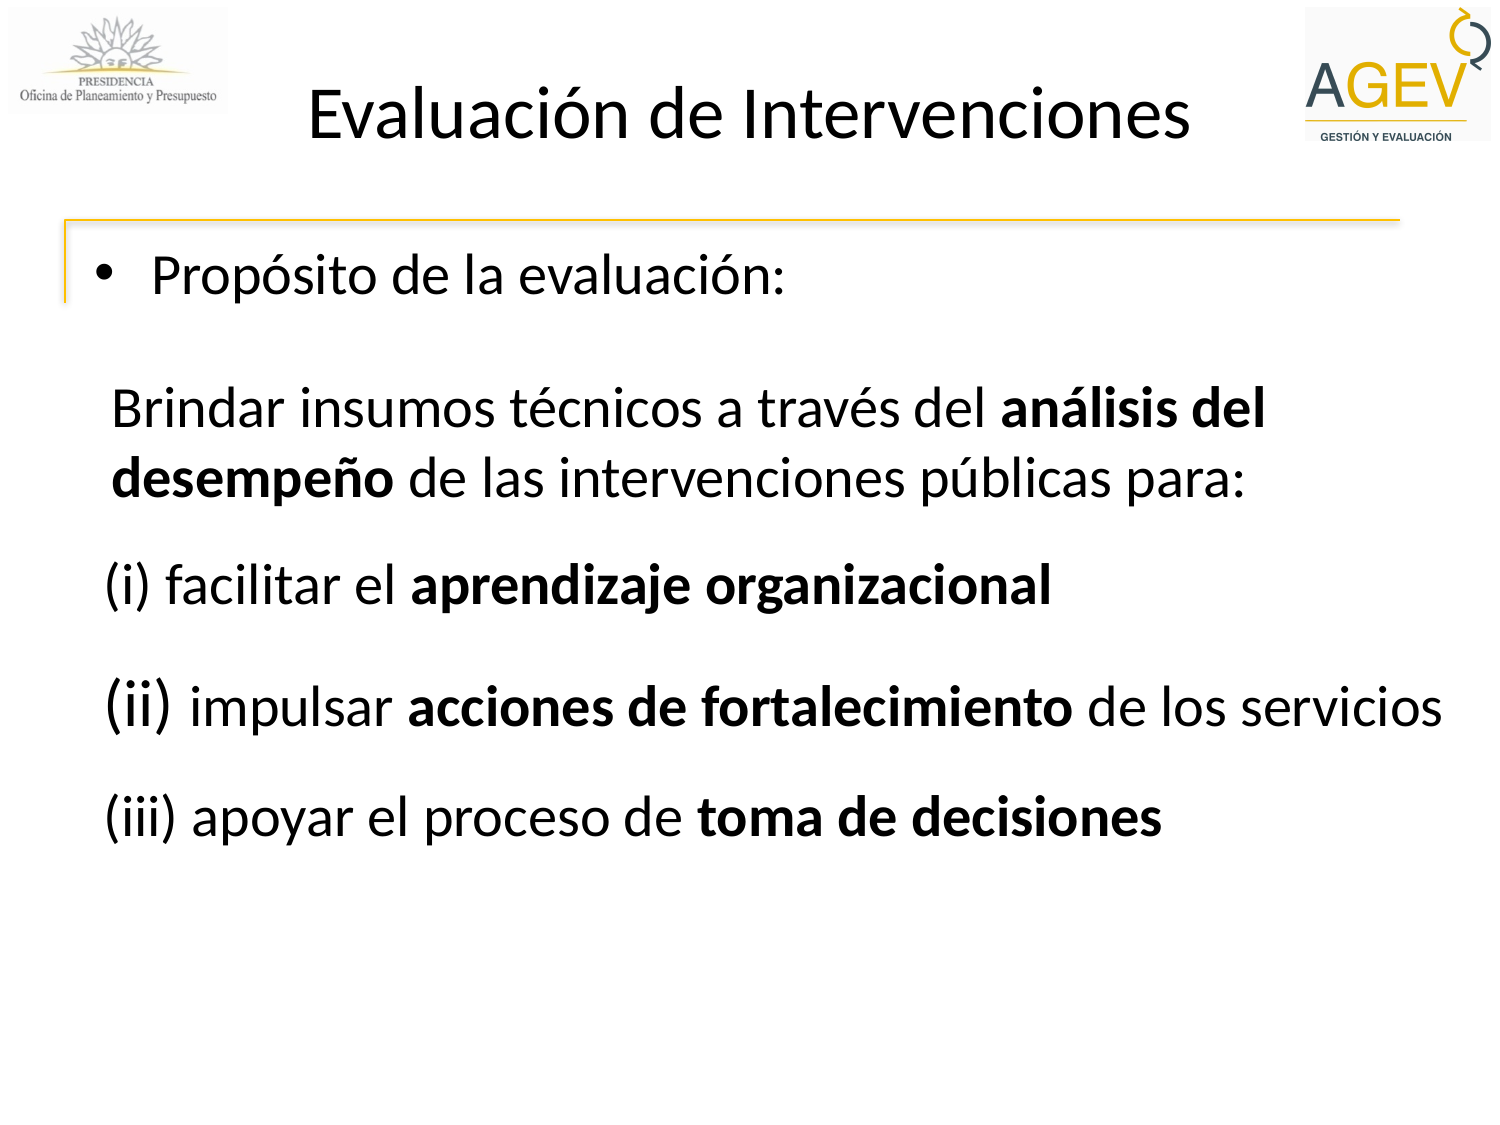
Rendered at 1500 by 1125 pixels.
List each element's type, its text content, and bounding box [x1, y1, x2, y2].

text_box (ii) impulsar acciones de fortalecimiento de los servicios [88, 652, 1500, 770]
picture [1305, 7, 1491, 141]
text_box (iii) apoyar el proceso de toma de decisiones [88, 770, 1500, 894]
picture [8, 7, 228, 114]
text_box Brindar insumos técnicos a través del análisis del desempeño de las intervenciones públicas para: [96, 361, 1500, 528]
list Propósito de la evaluación: [79, 228, 1430, 352]
title Evaluación de Intervenciones [74, 44, 1426, 173]
text_box (i) facilitar el aprendizaje organizacional [88, 538, 1500, 652]
